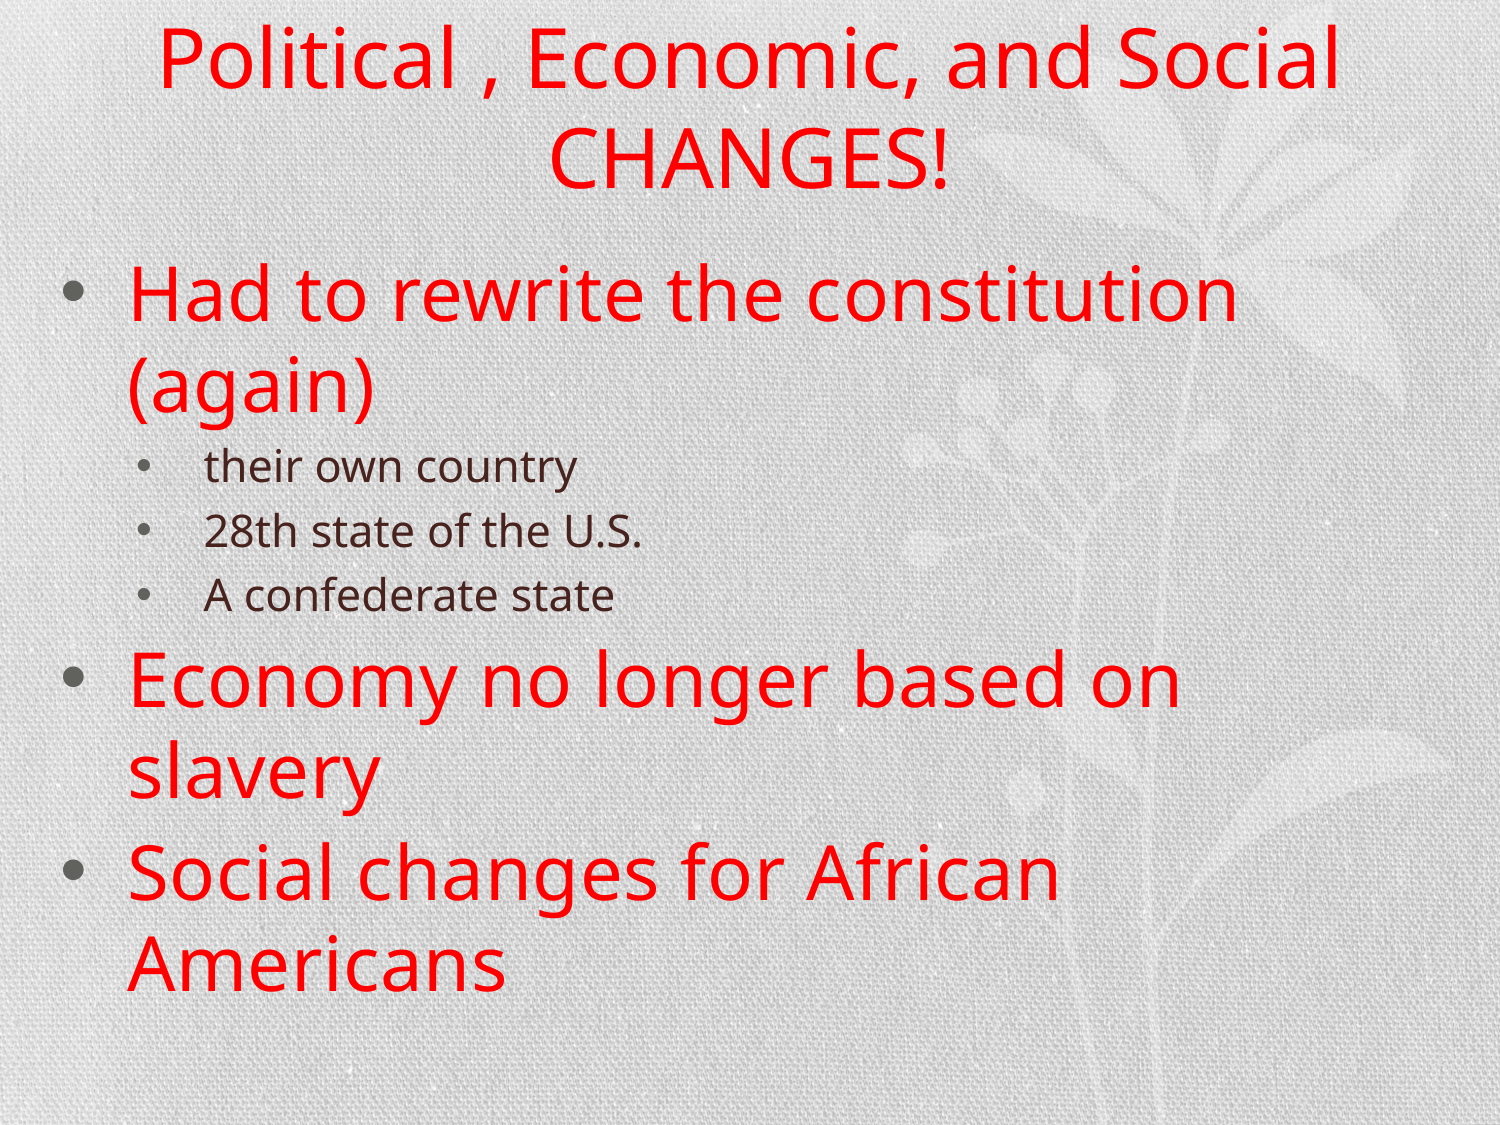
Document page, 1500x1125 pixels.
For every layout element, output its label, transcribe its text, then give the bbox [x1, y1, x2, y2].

list Had to rewrite the constitution (again) their own country 28th state of the U.S. A confederate state Economy no longer based on slavery Social changes for African Americans [45, 237, 1455, 1023]
title Political , Economic, and Social CHANGES! [45, 37, 1455, 213]
